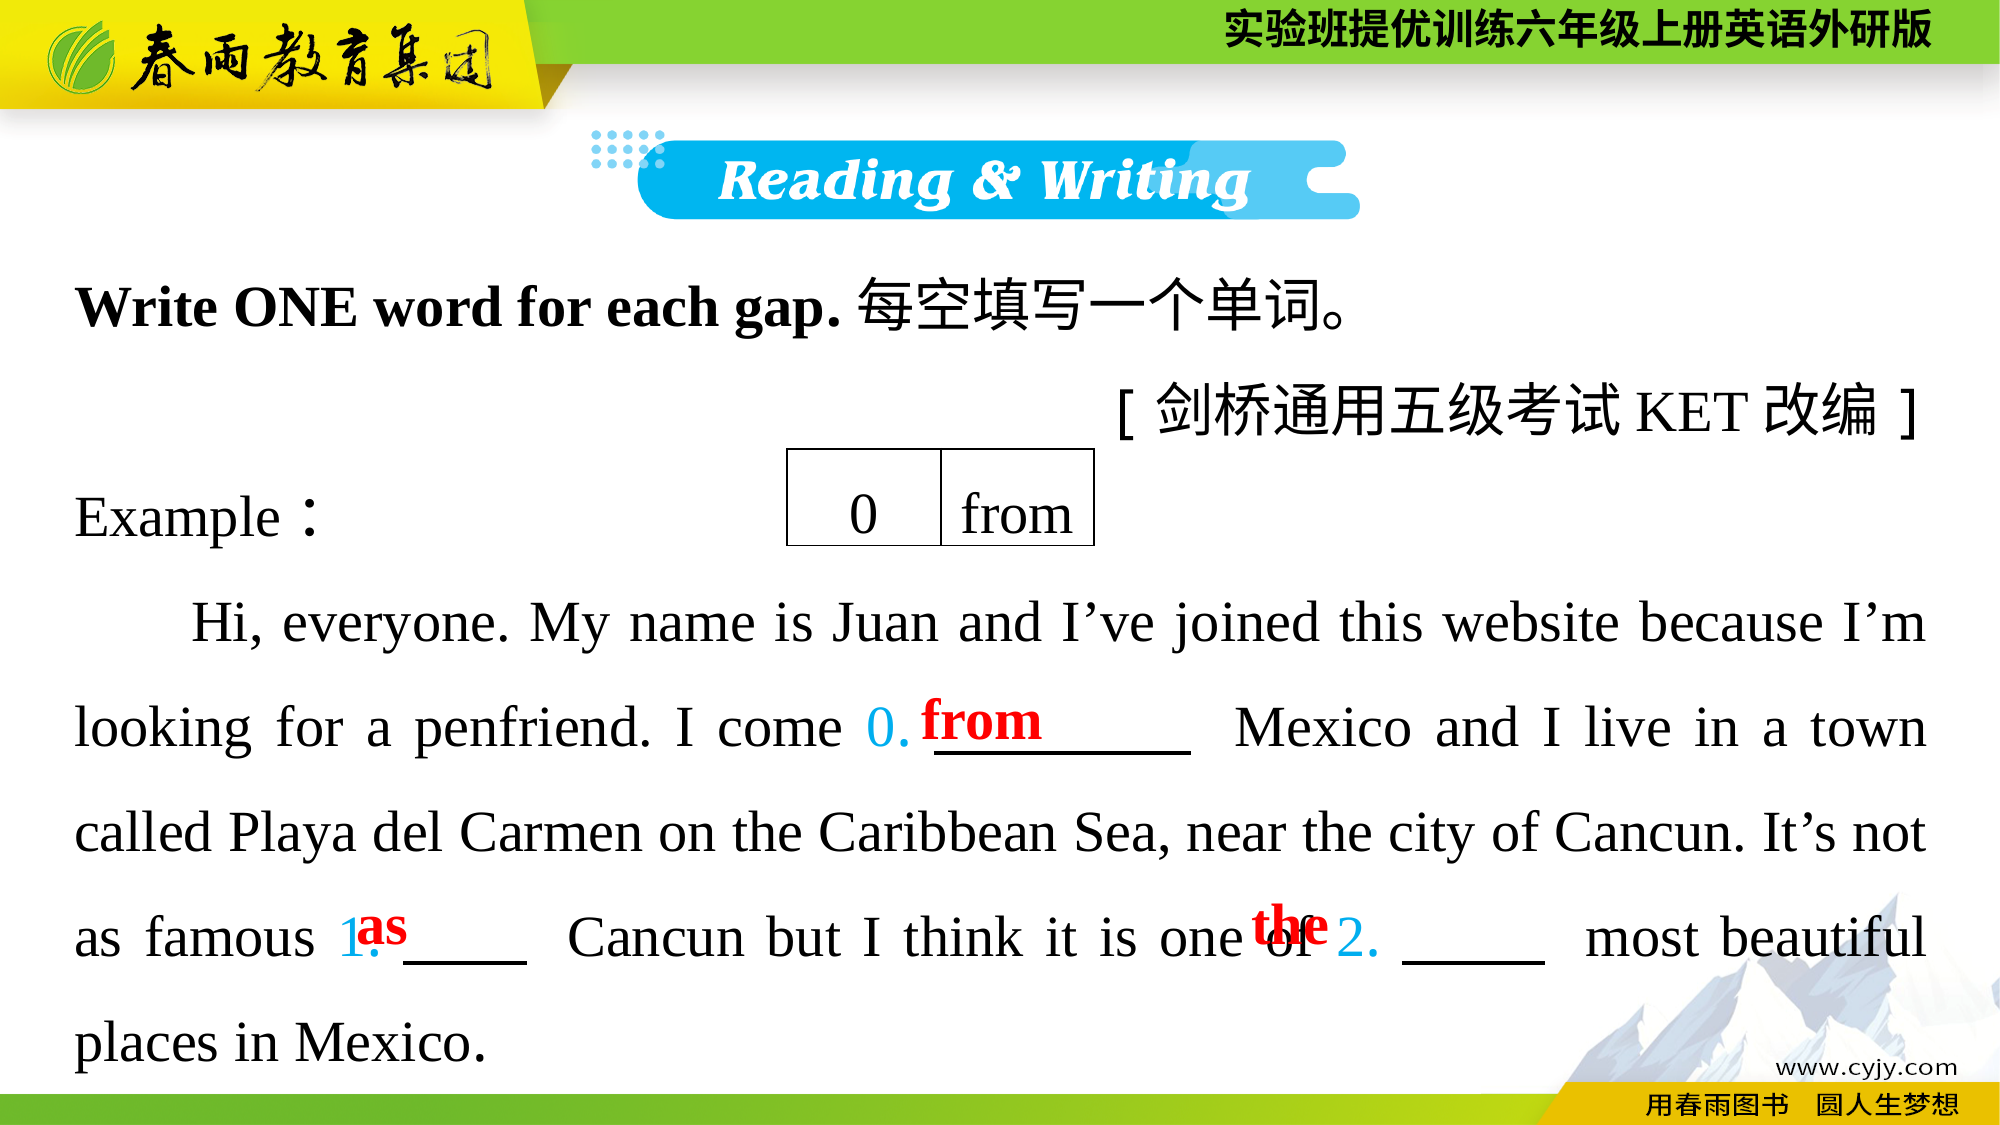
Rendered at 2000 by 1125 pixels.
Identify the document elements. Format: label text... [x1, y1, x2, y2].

text_box as [341, 878, 424, 964]
list Write ONE word for each gap.每空填写一个单词。 [剑桥通用五级考试KET改编] Example： Hi, everyone. My name is Juan and I’ve joined this website because I’m looking for a penfriend. I come 0. Mexico and I live in a town called Playa del Carmen on the Caribbean Sea, near the city of Cancun. It’s not as famous 1. Cancun but I think it is one of 2. most beautiful places in Mexico. [59, 225, 1944, 1090]
text_box from [906, 639, 1058, 759]
text_box the [1236, 878, 1345, 964]
table_header 0 [788, 450, 940, 545]
table_header from [942, 450, 1093, 545]
picture [0, 0, 2000, 1125]
